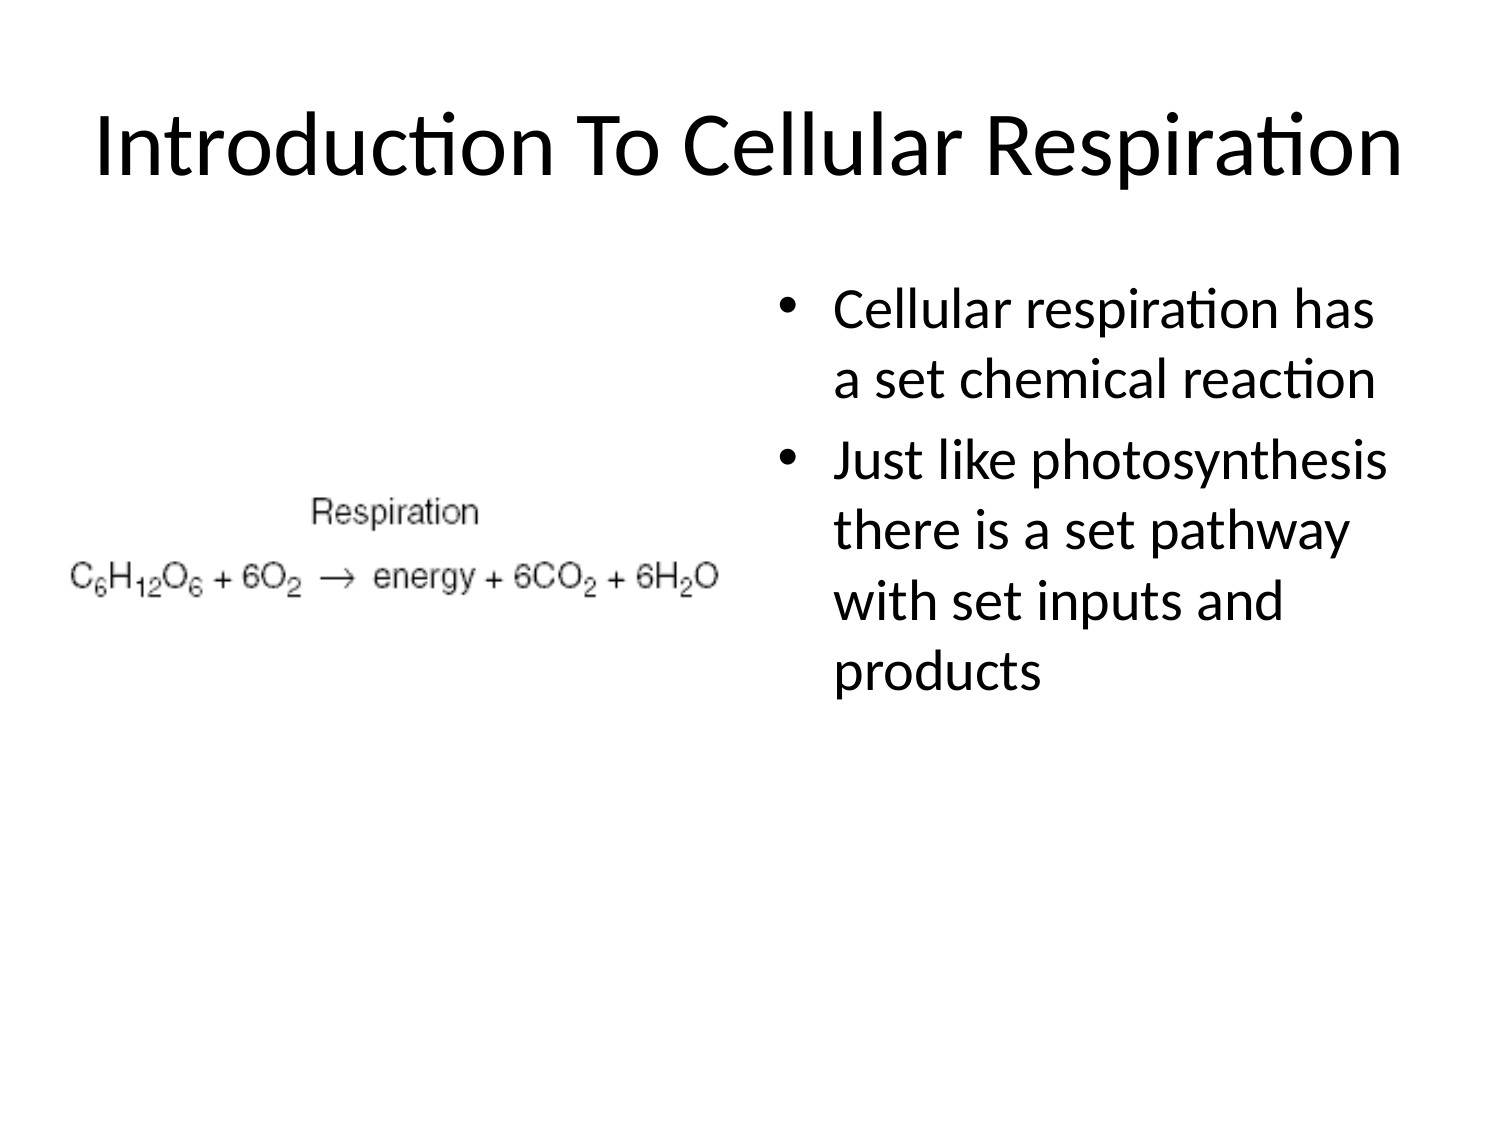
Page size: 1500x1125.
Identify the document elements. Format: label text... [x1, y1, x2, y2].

picture [49, 474, 747, 613]
list Cellular respiration has a set chemical reaction Just like photosynthesis there is a set pathway with set inputs and products [762, 262, 1425, 1005]
title Introduction To Cellular Respiration [75, 45, 1425, 233]
